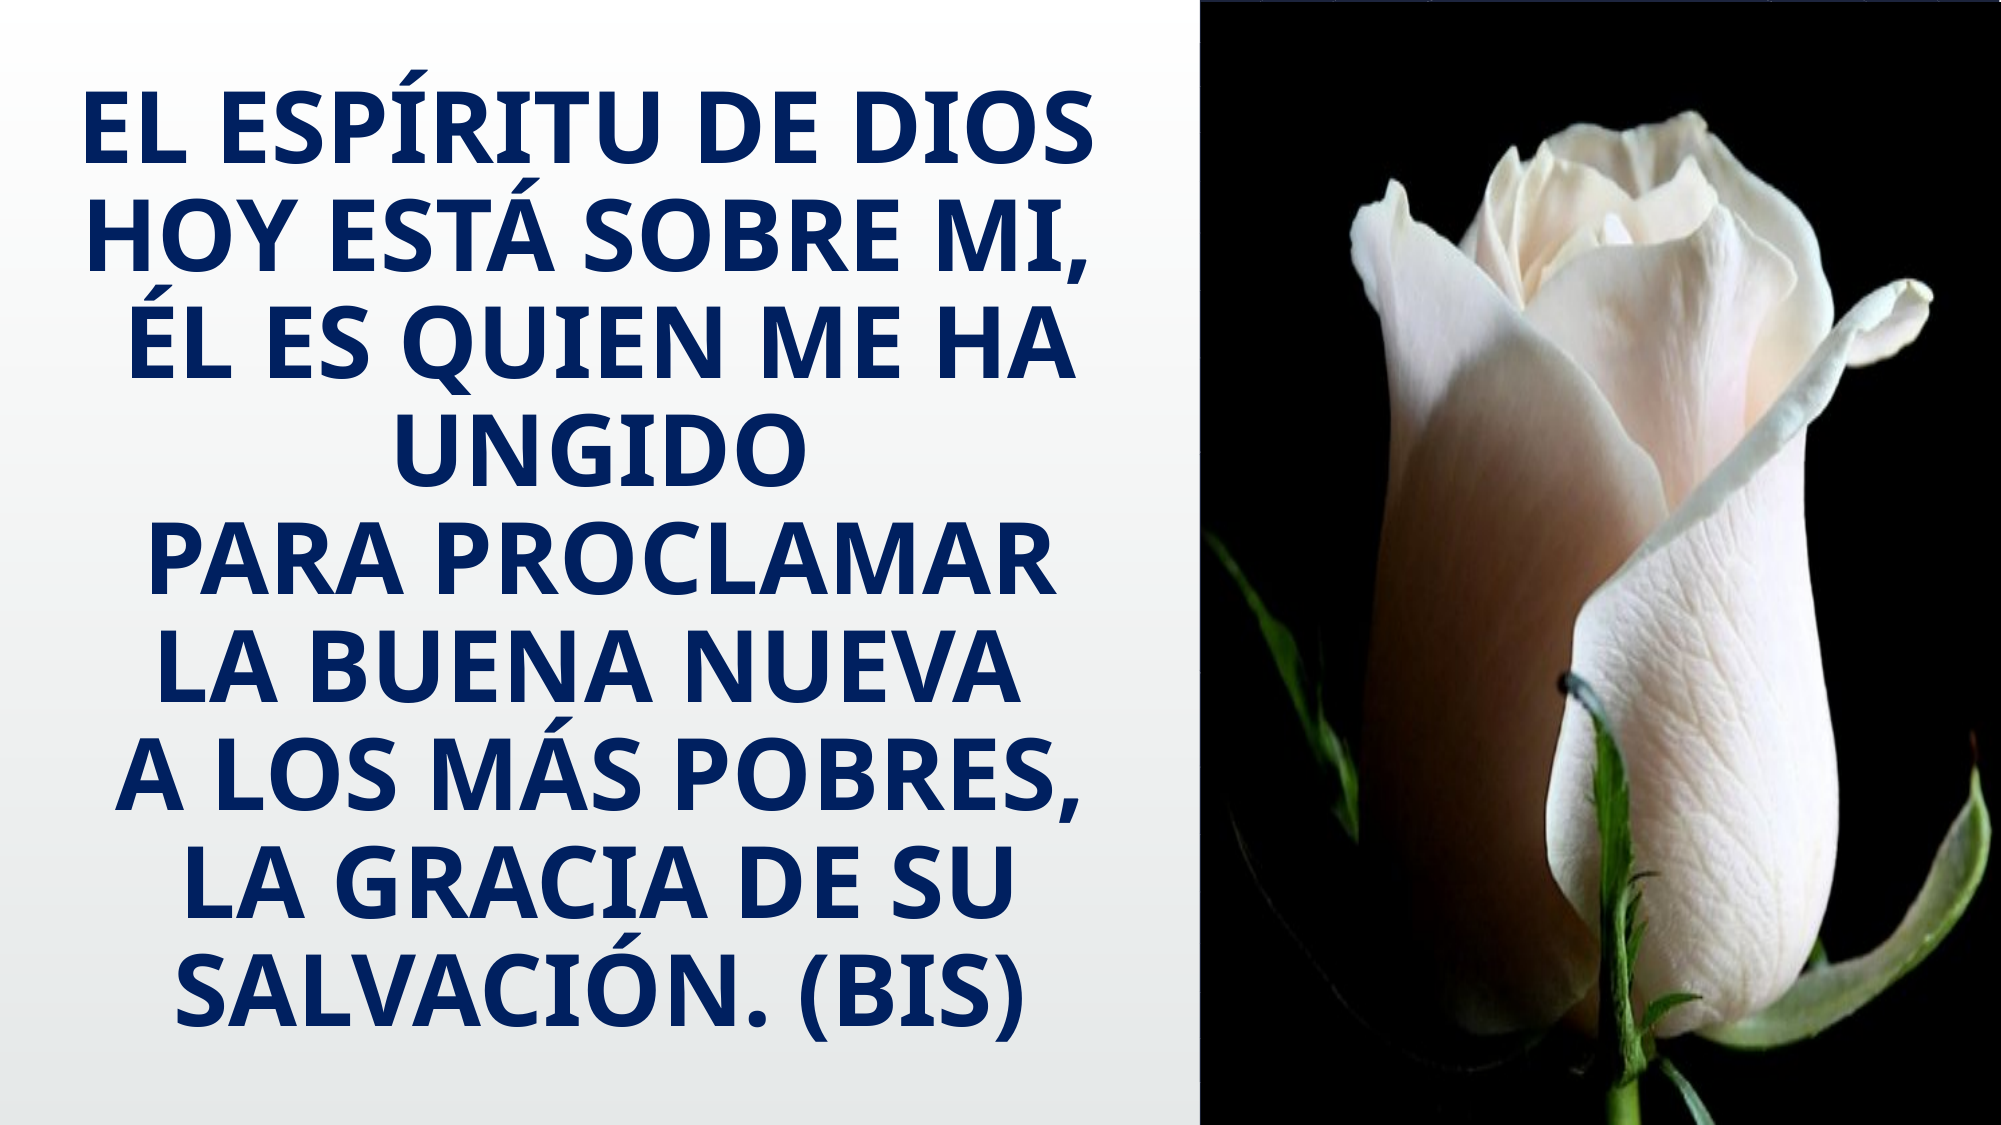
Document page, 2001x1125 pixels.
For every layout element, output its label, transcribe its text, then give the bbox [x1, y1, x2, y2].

title EL ESPÍRITU DE DIOS HOY ESTÁ SOBRE MI, ÉL ES QUIEN ME HA UNGIDO PARA PROCLAMAR LA BUENA NUEVA A LOS MÁS POBRES, LA GRACIA DE SU SALVACIÓN. (BIS) [0, 0, 1201, 1125]
picture [1200, 1, 2001, 1125]
